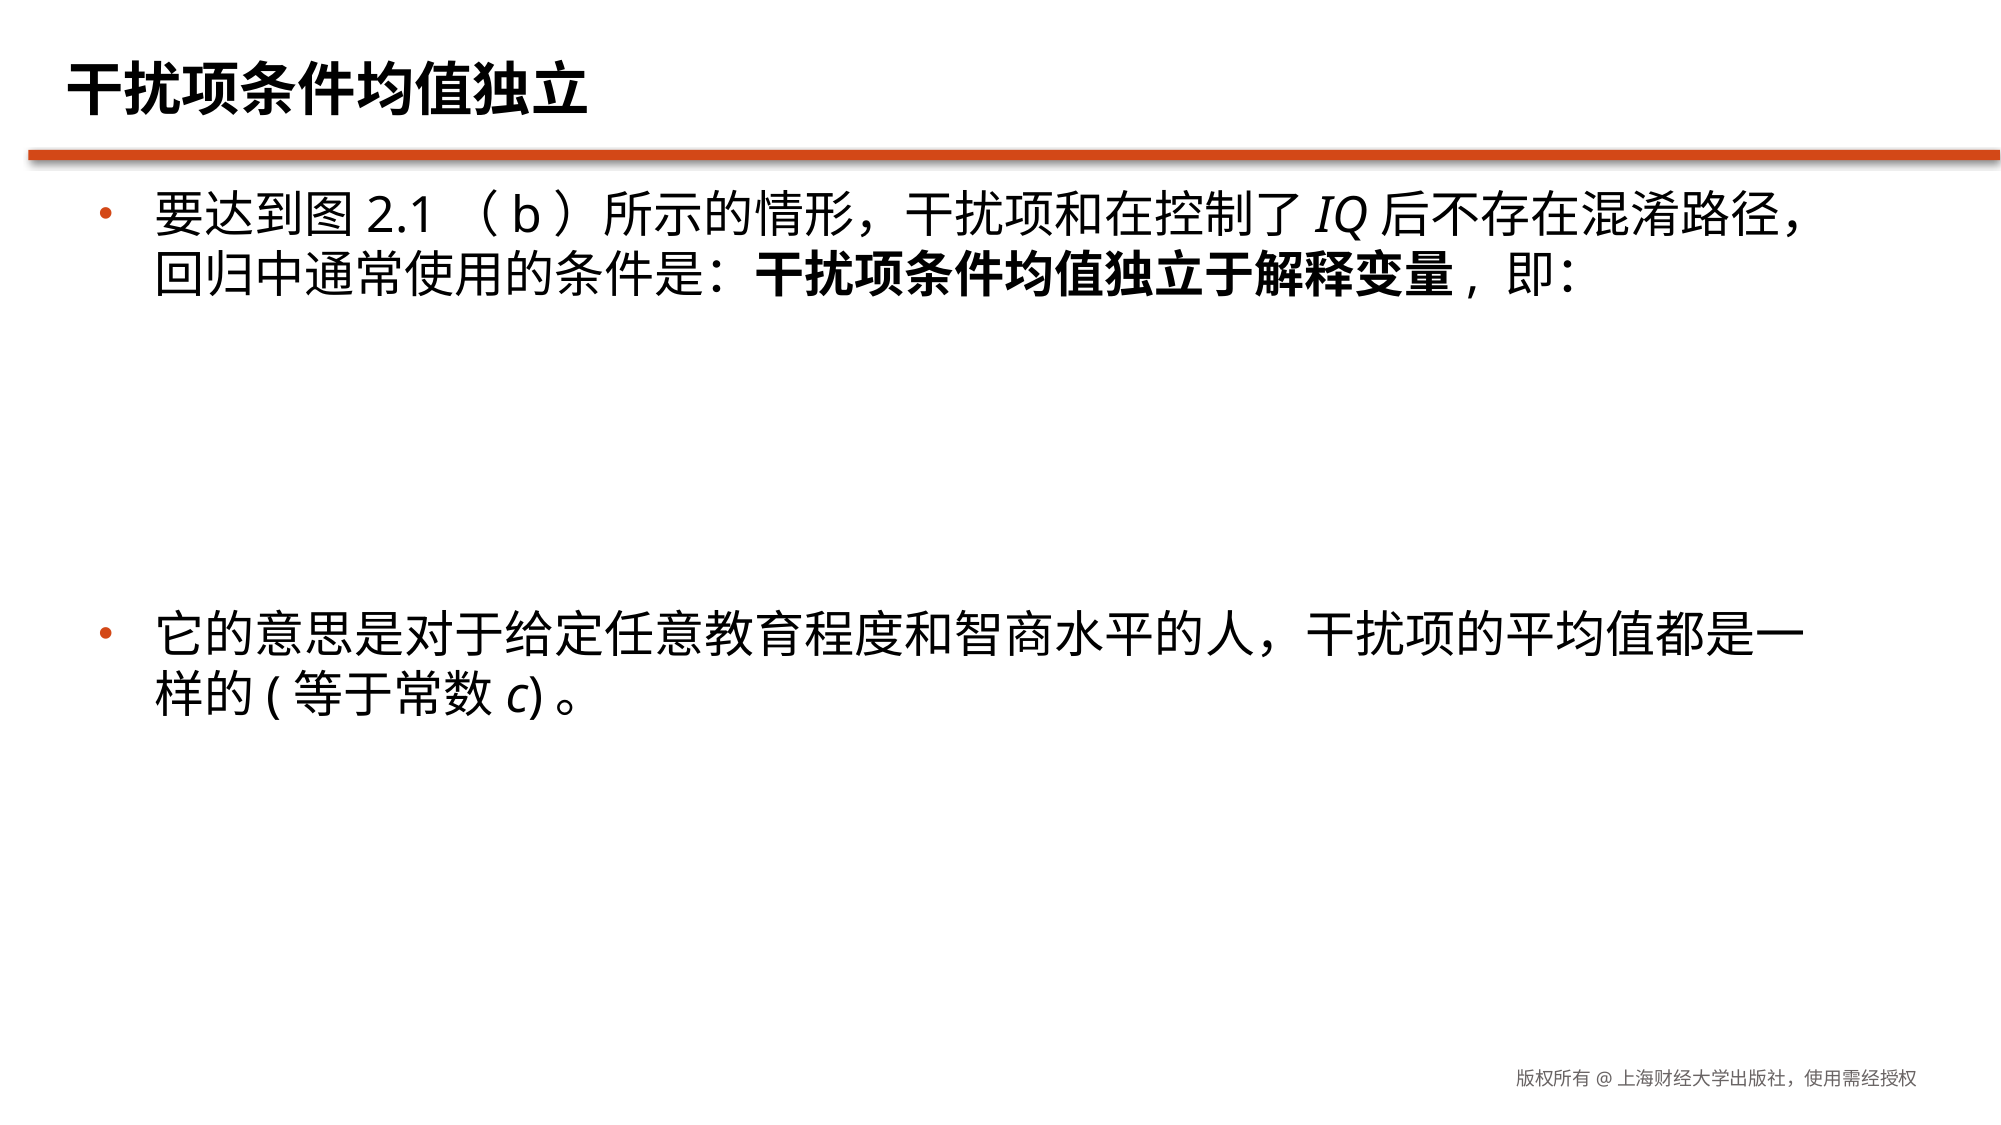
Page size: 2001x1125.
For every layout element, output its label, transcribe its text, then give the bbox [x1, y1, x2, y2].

footer 版权所有@上海财经大学出版社，使用需经授权 [1483, 1046, 1950, 1109]
title 干扰项条件均值独立 [50, 50, 1825, 138]
